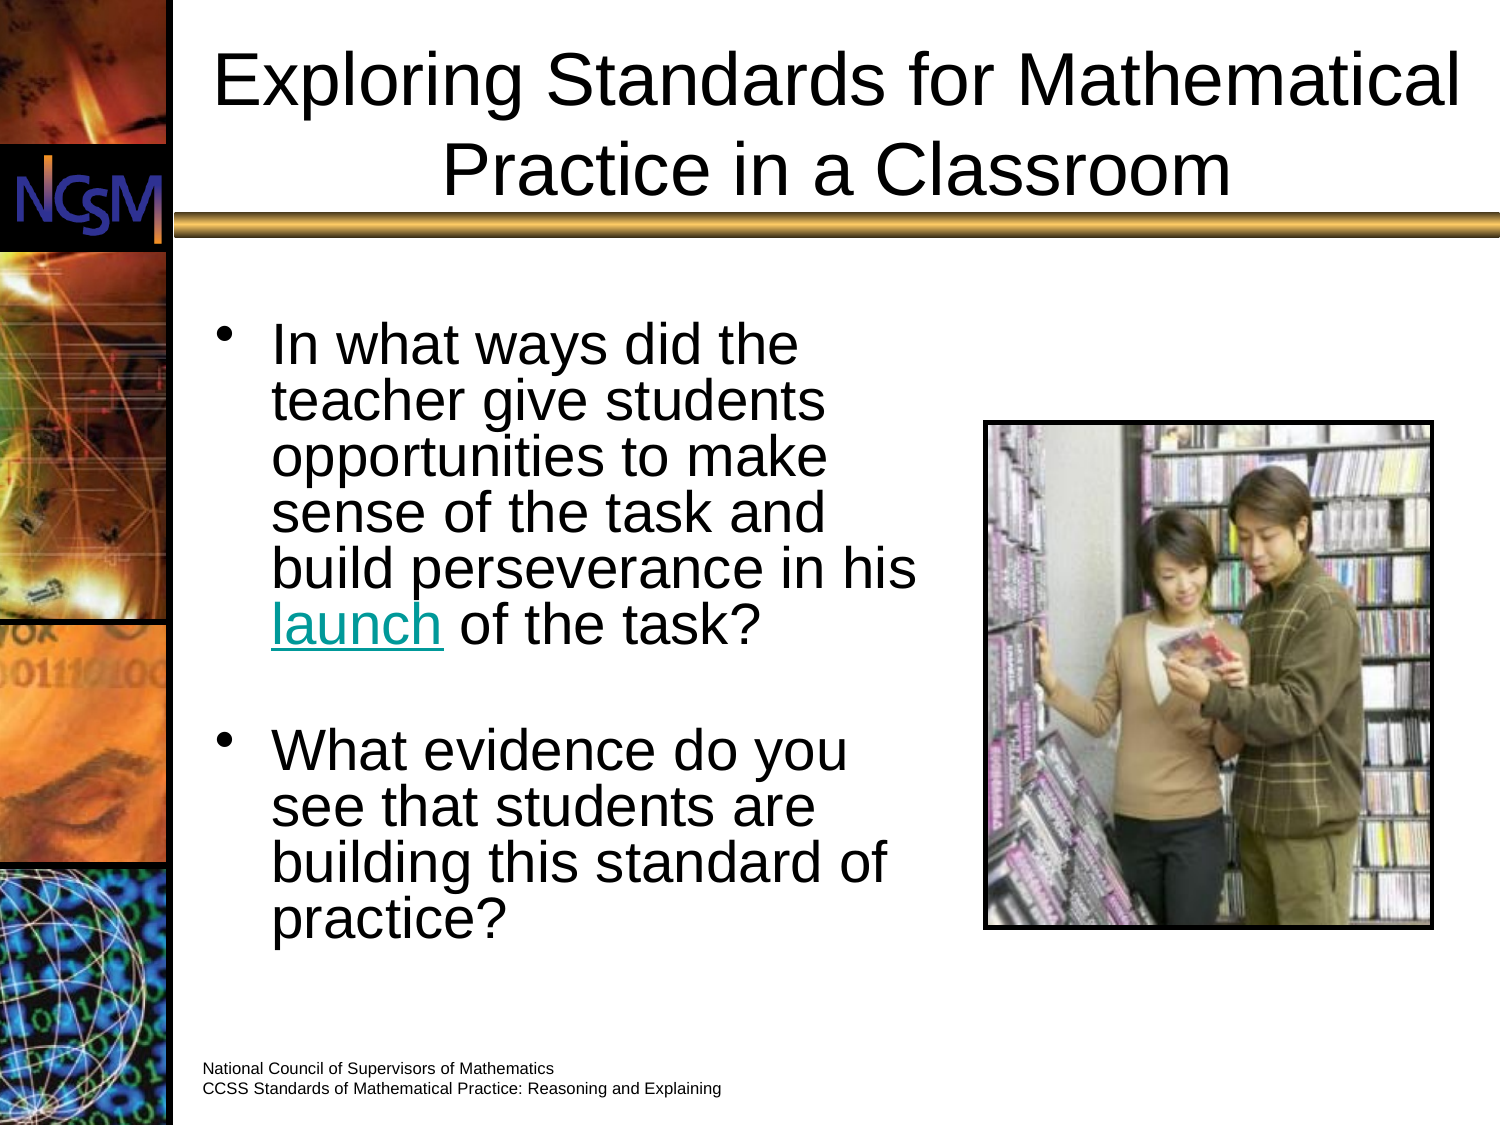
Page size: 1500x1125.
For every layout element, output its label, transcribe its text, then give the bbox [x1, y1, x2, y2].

picture [0, 625, 166, 862]
picture [0, 0, 167, 619]
list In what ways did the teacher give students opportunities to make sense of the task and build perseverance in his launch of the task? What evidence do you see that students are building this standard of practice? [200, 312, 963, 1025]
picture [0, 869, 166, 1125]
title Exploring Standards for Mathematical Practice in a Classroom [162, 17, 1500, 223]
picture [987, 424, 1430, 926]
slide_number National Council of Supervisors of Mathematics CCSS Standards of Mathematical Practice: Reasoning and Explaining [187, 1050, 900, 1125]
